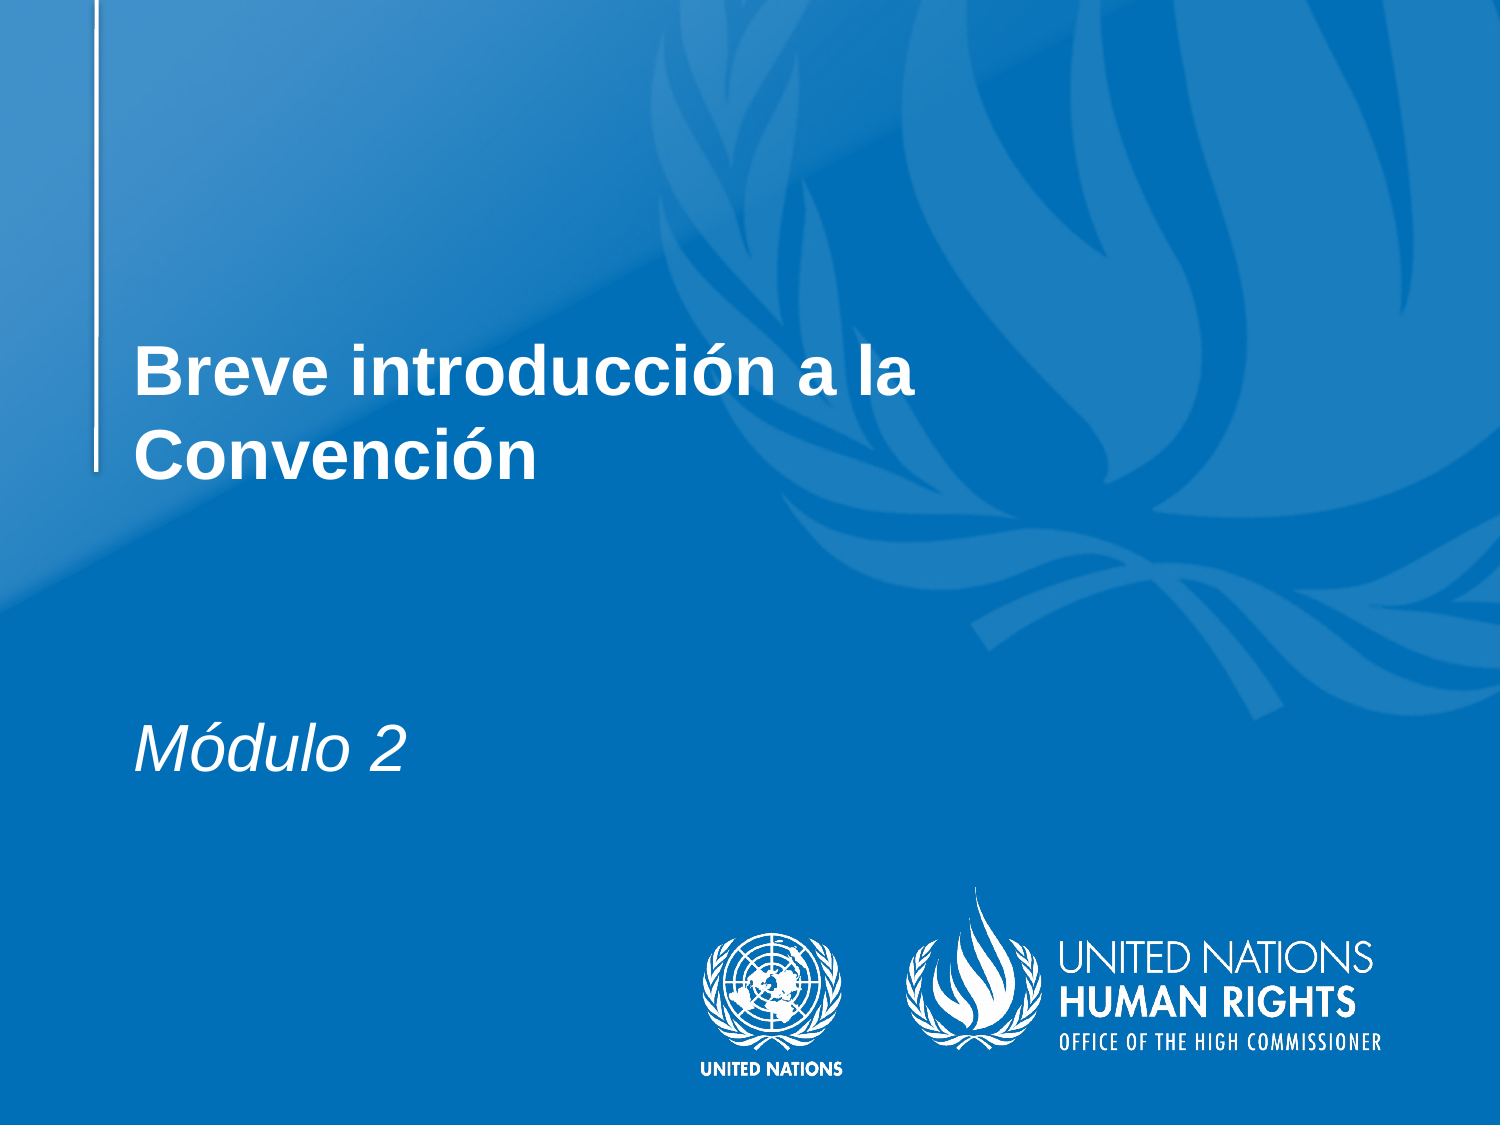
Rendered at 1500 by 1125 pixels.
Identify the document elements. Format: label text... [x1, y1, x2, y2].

subtitle Módulo 2 [118, 696, 1200, 858]
title Breve introducción a la Convención [118, 316, 1325, 506]
picture [0, 0, 1500, 1125]
